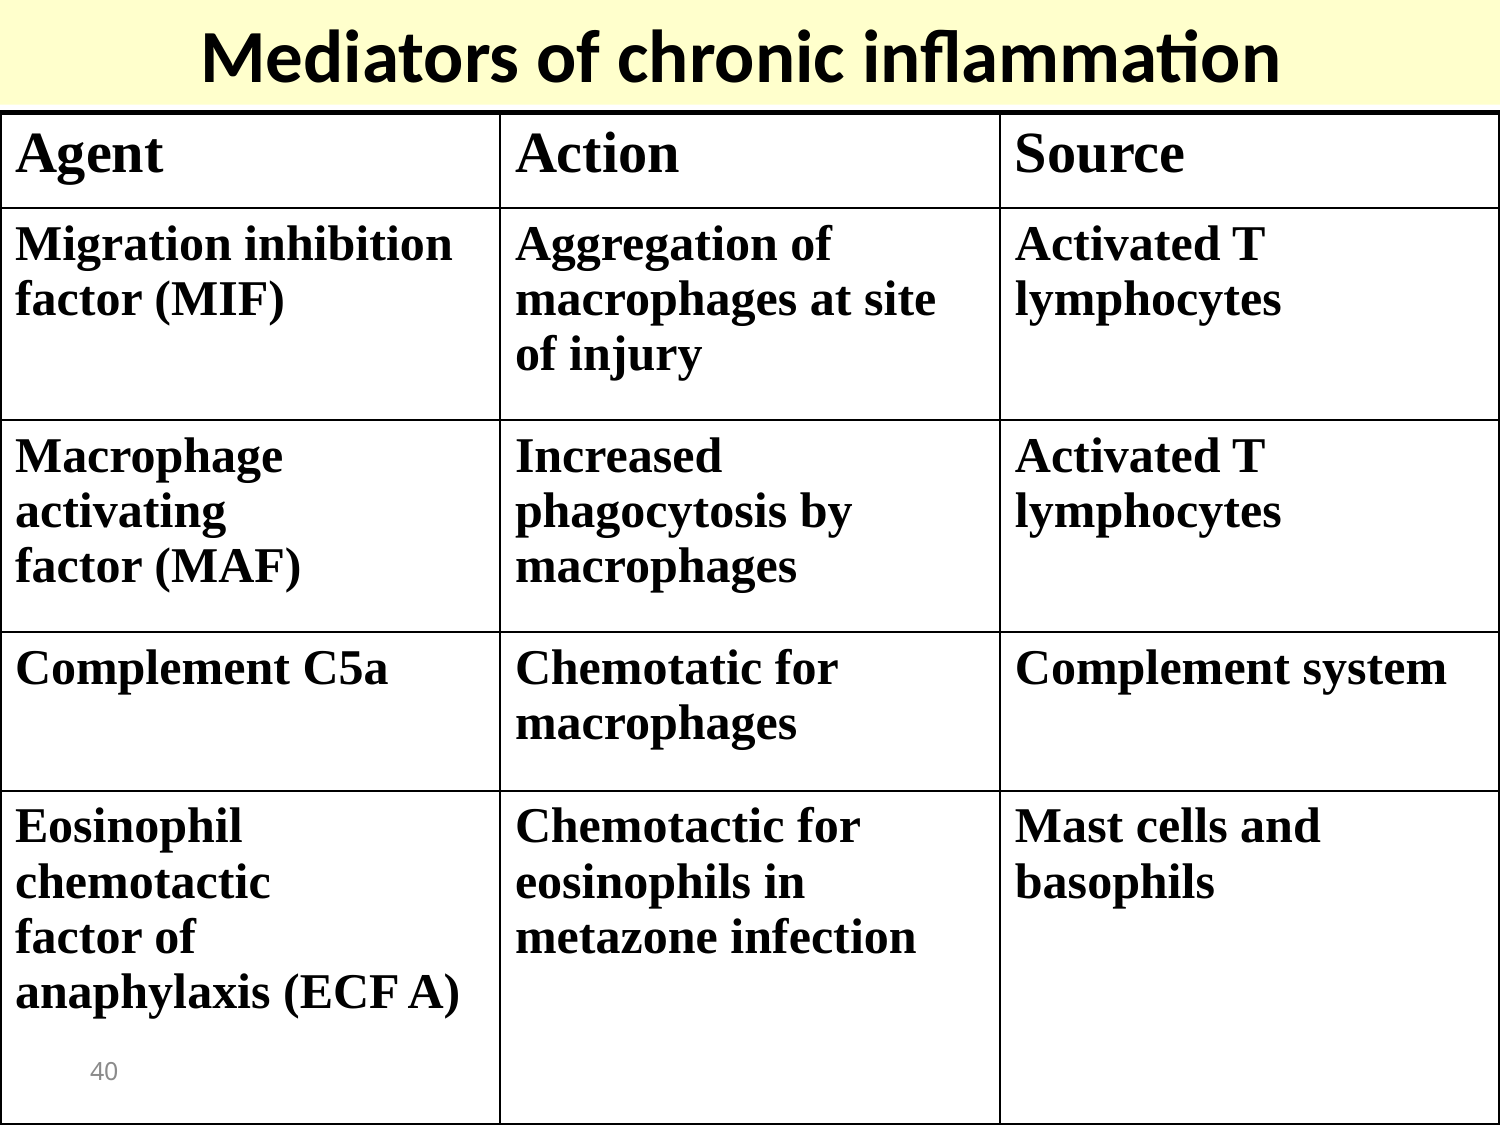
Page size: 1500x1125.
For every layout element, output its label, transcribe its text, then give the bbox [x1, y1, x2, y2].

table_cell Chemotactic for eosinophils in metazone infection [501, 792, 999, 1123]
table_cell Activated T lymphocytes [1001, 209, 1498, 419]
table_cell Activated T lymphocytes [1001, 421, 1498, 631]
table_header Source [1001, 115, 1498, 207]
text_box Mediators of chronic inflammation [0, 0, 1500, 105]
slide_number 40 [75, 1042, 425, 1103]
table_cell Complement system [1001, 633, 1498, 790]
table_cell Increased phagocytosis by macrophages [501, 421, 999, 631]
table_cell Migration inhibition factor (MIF) [2, 209, 499, 419]
table_header Action [501, 115, 999, 207]
table_cell Complement C5a [2, 633, 499, 790]
table_cell Chemotatic for macrophages [501, 633, 999, 790]
table_cell Aggregation of macrophages at site of injury [501, 209, 999, 419]
table_cell Mast cells and basophils [1001, 792, 1498, 1123]
table_header Agent [2, 115, 499, 207]
table_cell Eosinophil chemotactic factor of anaphylaxis (ECF A) [2, 792, 499, 1123]
table_cell Macrophage activating factor (MAF) [2, 421, 499, 631]
